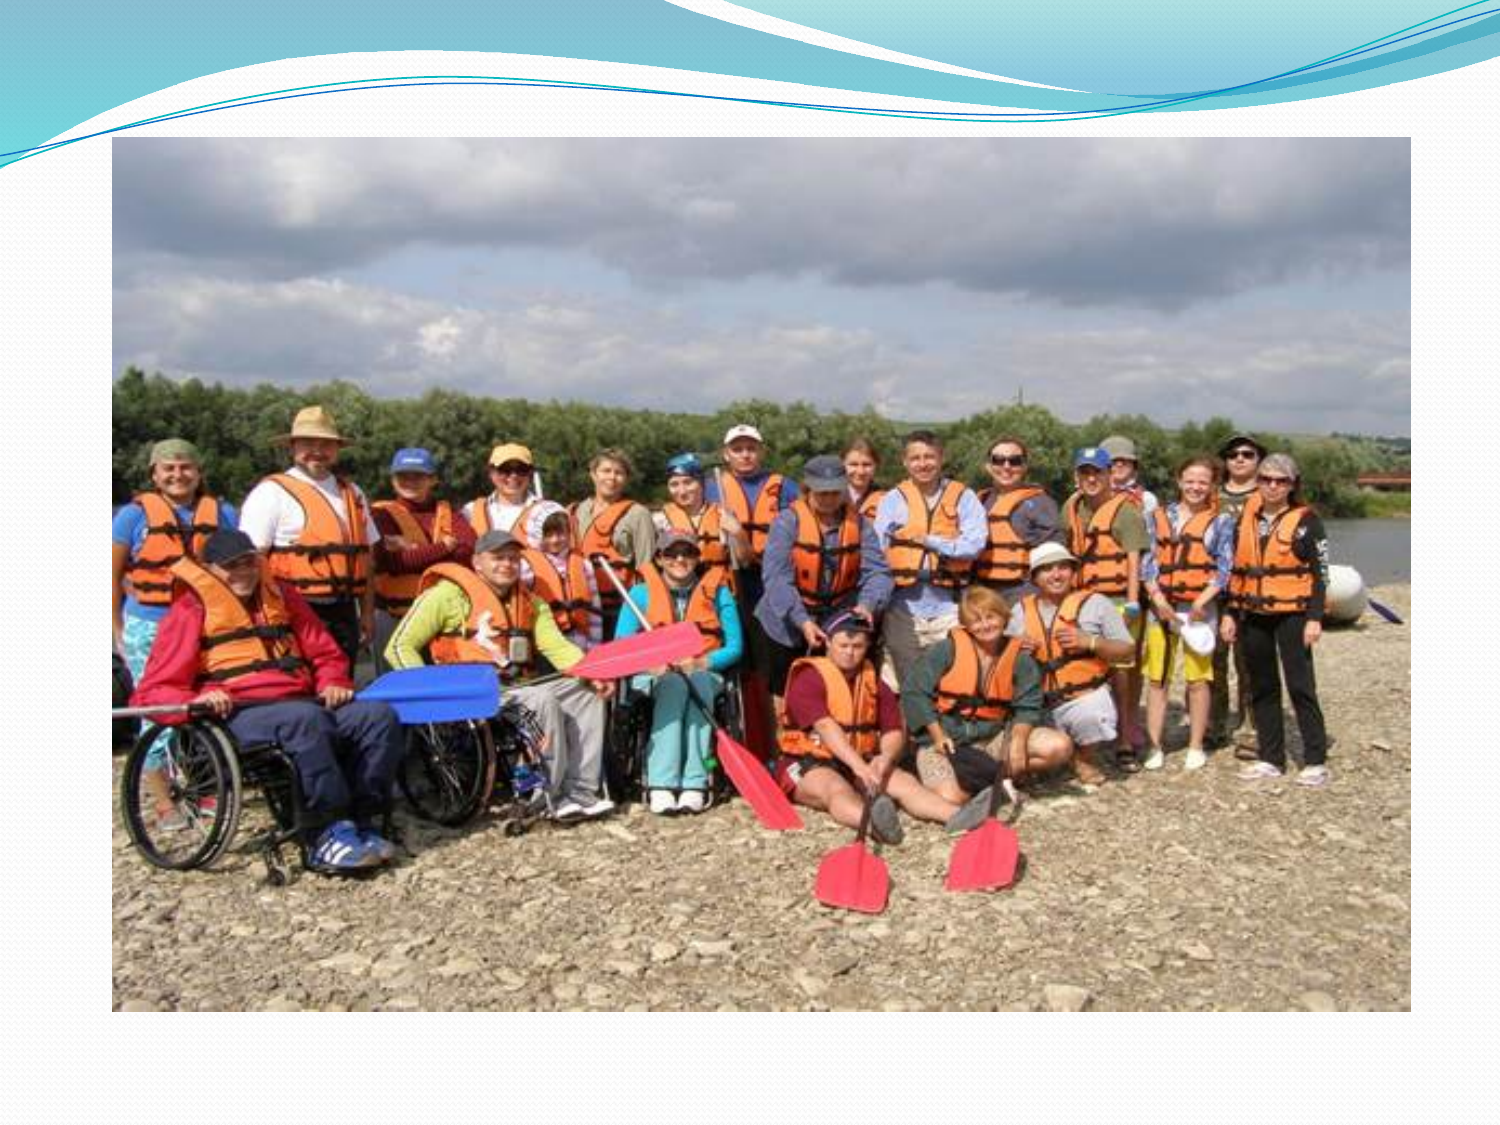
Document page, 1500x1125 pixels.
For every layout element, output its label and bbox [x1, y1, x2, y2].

picture [111, 136, 1411, 1012]
